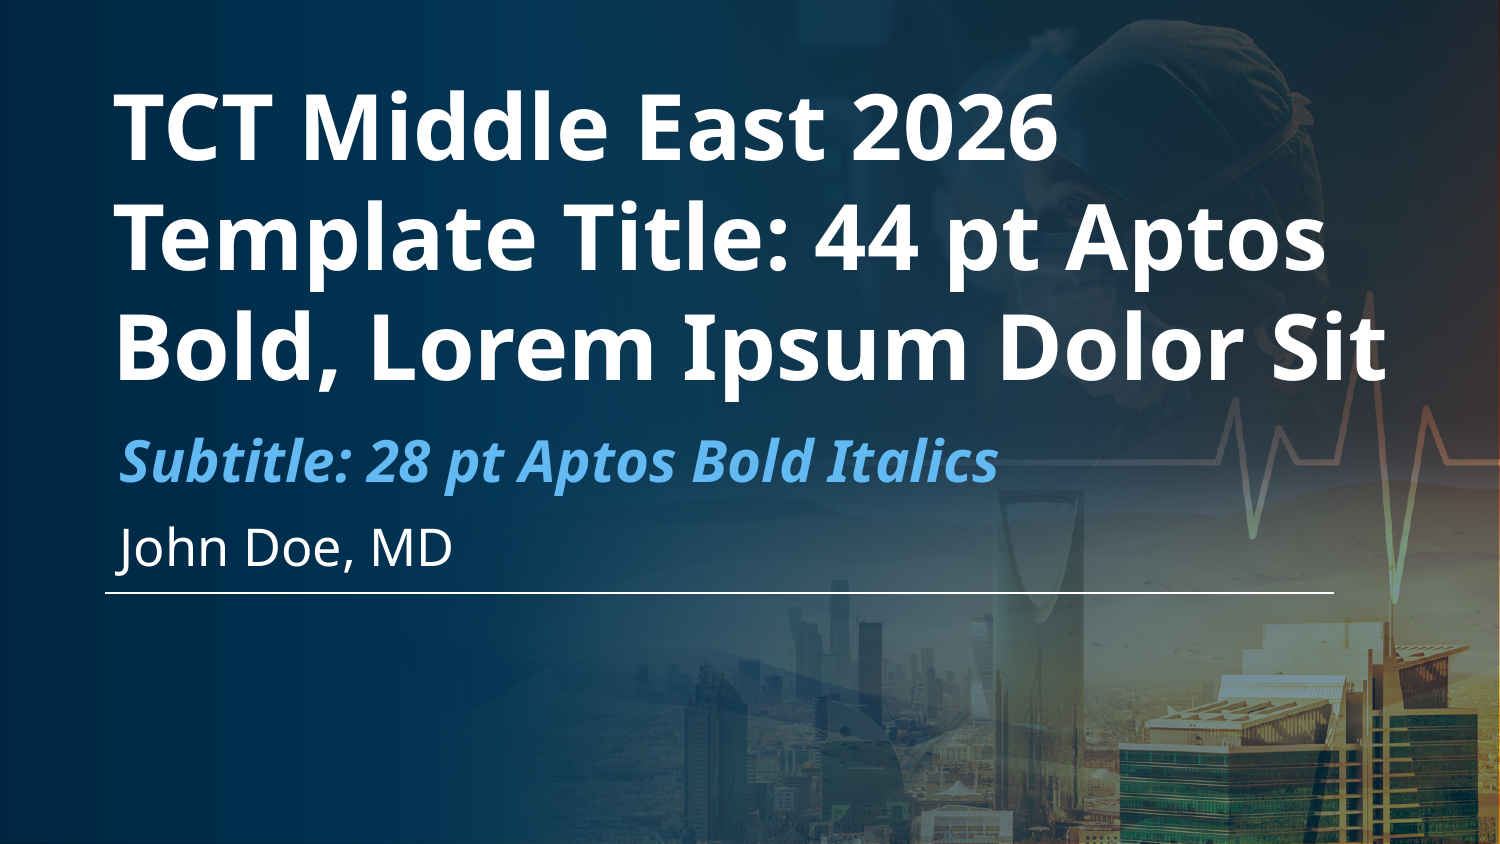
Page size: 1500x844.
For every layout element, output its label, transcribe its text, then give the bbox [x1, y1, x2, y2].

picture [0, 0, 1500, 844]
text_box John Doe, MD [104, 527, 1412, 610]
text_box Subtitle: 28 pt Aptos Bold Italics [104, 416, 1434, 527]
text_box TCT Middle East 2026 Template Title: 44 pt Aptos Bold, Lorem Ipsum Dolor Sit [104, 61, 1453, 384]
